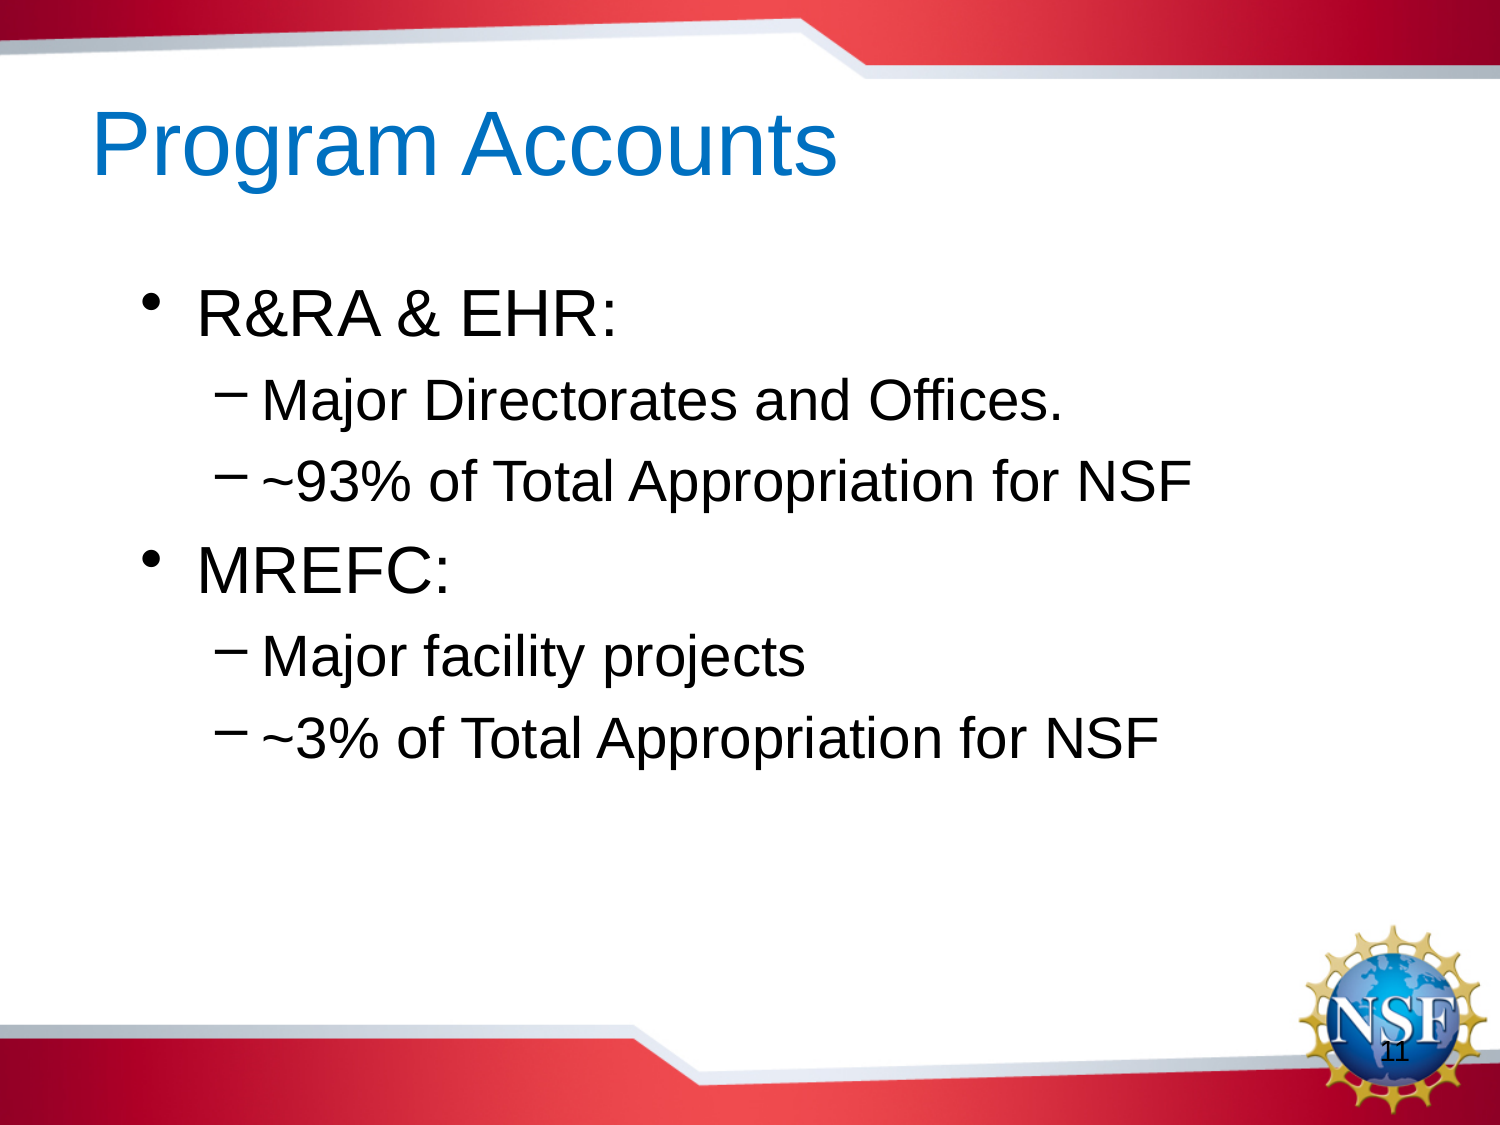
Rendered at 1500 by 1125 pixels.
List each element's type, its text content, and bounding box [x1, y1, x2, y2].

list R&RA & EHR: Major Directorates and Offices. ~93% of Total Appropriation for NSF MREFC: Major facility projects ~3% of Total Appropriation for NSF [124, 262, 1338, 1006]
title Program Accounts [74, 44, 1463, 233]
picture [0, 0, 1500, 1125]
slide_number 11 [1074, 1024, 1426, 1103]
